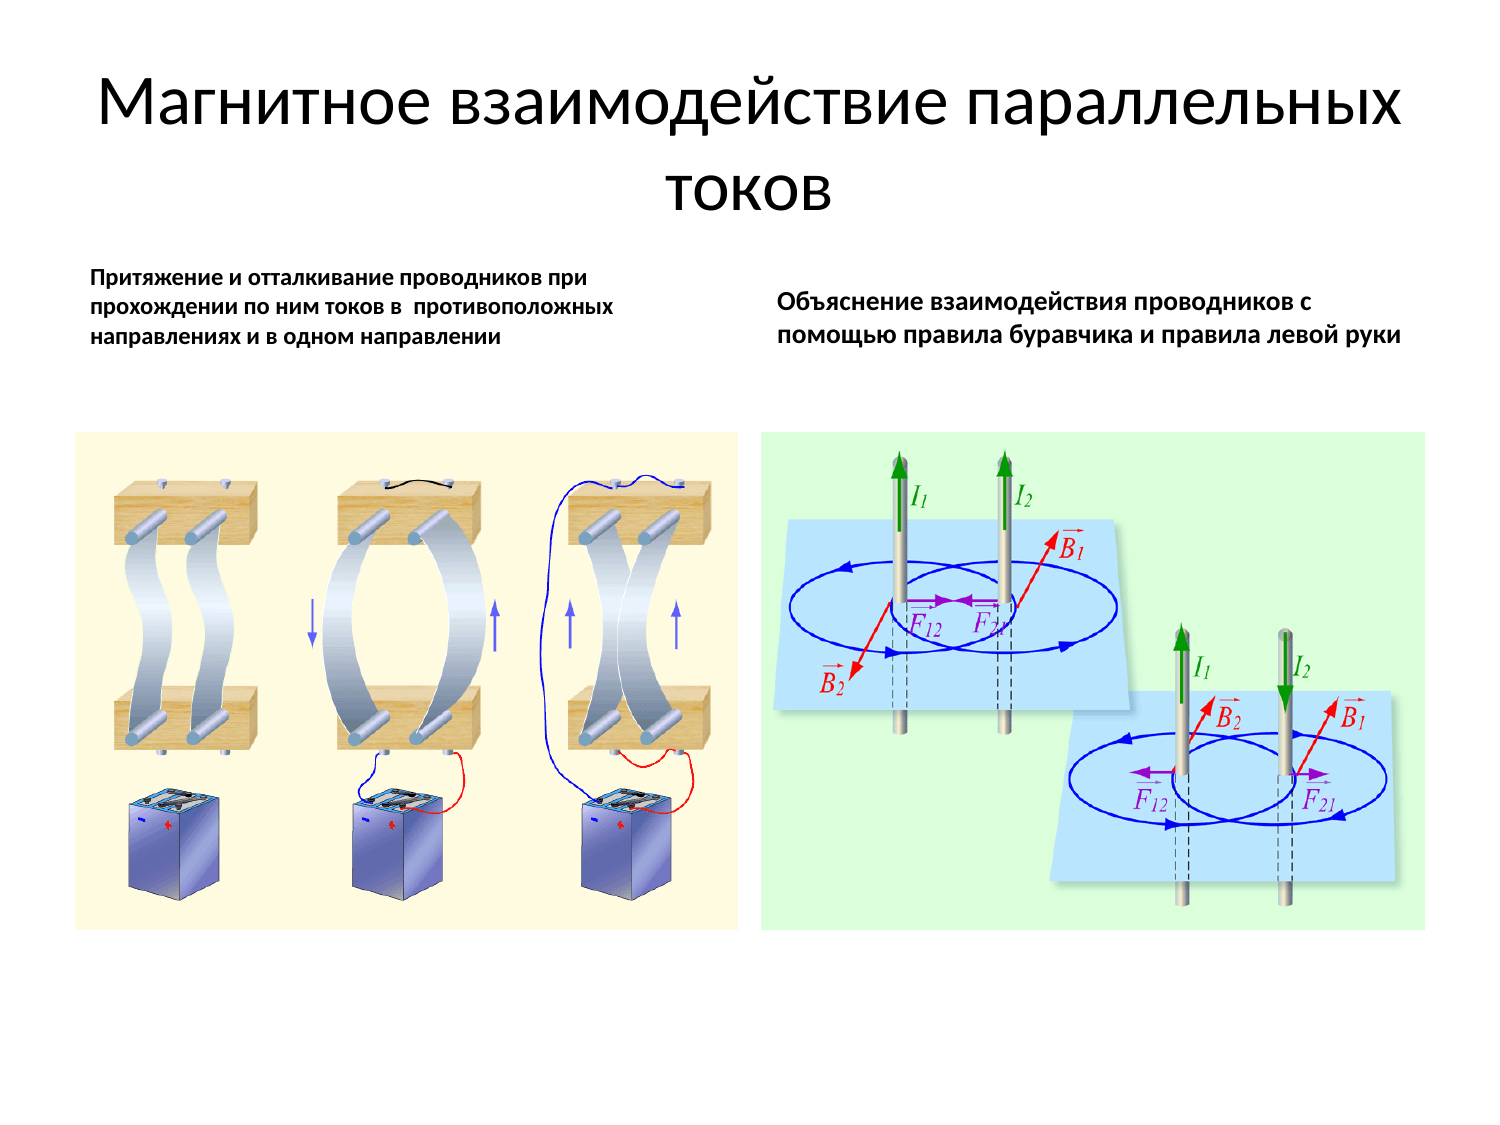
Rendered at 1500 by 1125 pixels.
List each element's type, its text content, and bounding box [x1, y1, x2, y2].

list Объяснение взаимодействия проводников с помощью правила буравчика и правила левой руки [761, 251, 1425, 357]
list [74, 432, 738, 930]
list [761, 431, 1426, 930]
list Притяжение и отталкивание проводников при прохождении по ним токов в противоположных направлениях и в одном направлении [75, 251, 738, 357]
title Магнитное взаимодействие параллельных токов [75, 45, 1425, 233]
